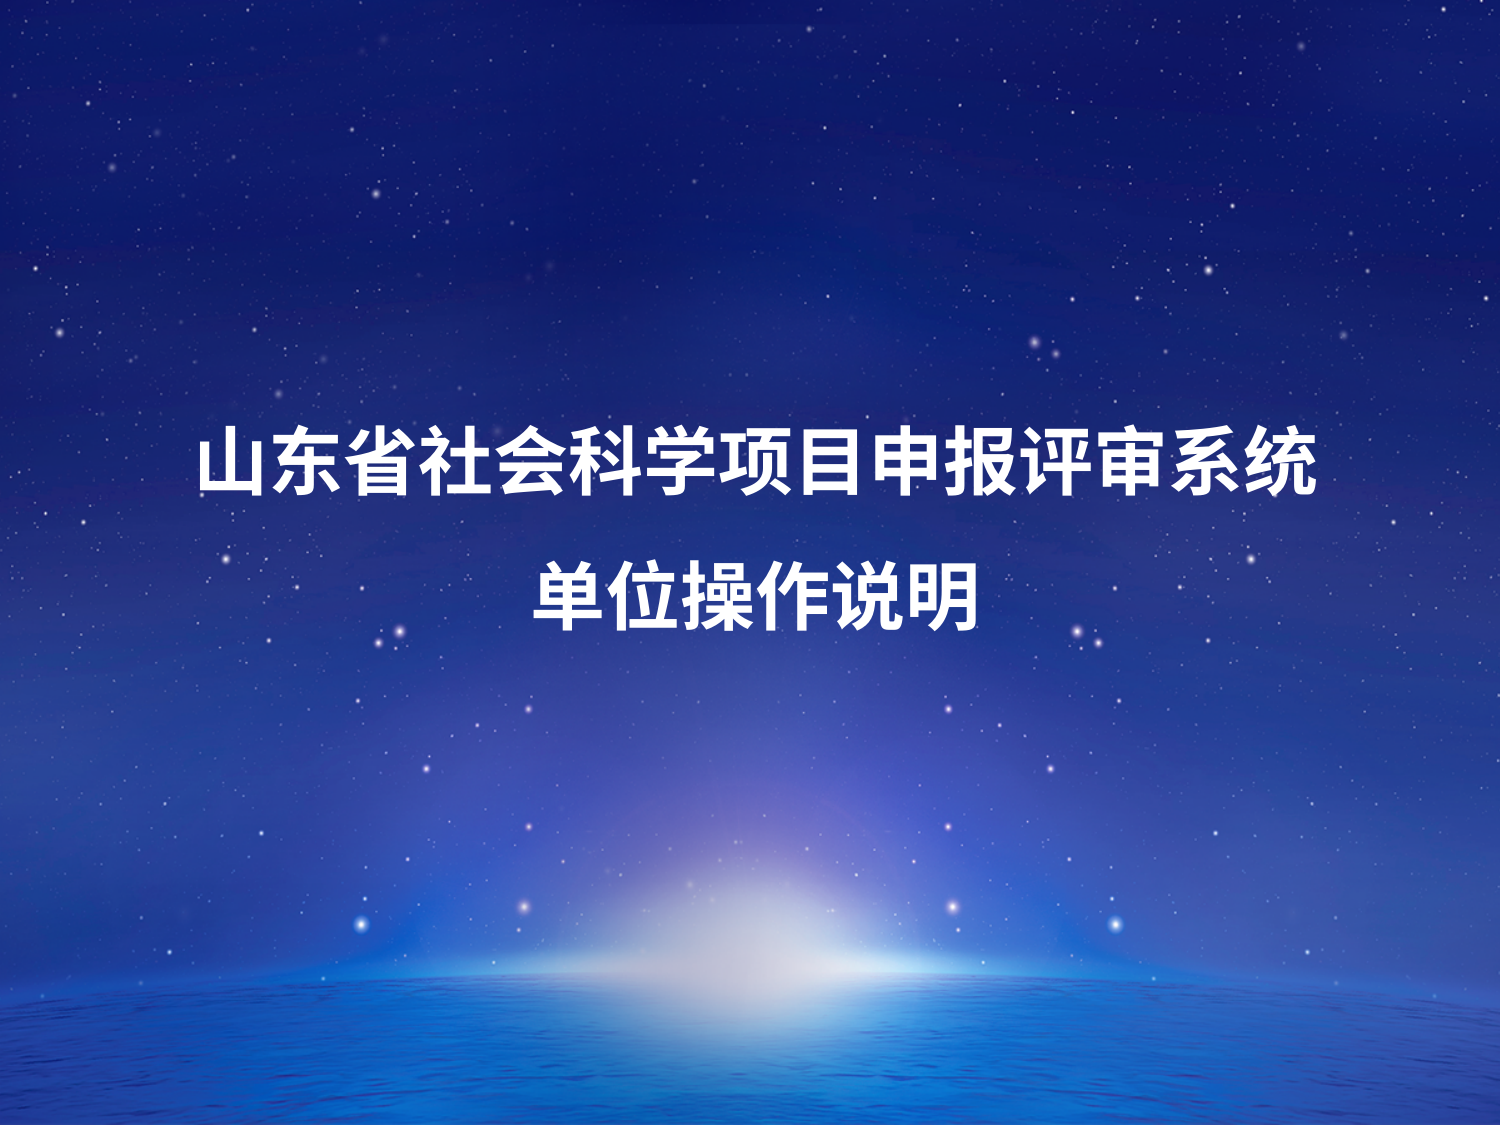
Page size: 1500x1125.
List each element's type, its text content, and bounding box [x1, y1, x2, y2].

title 山东省社会科学项目申报评审系统 单位操作说明 [46, 351, 1465, 659]
picture [0, 0, 1500, 1125]
